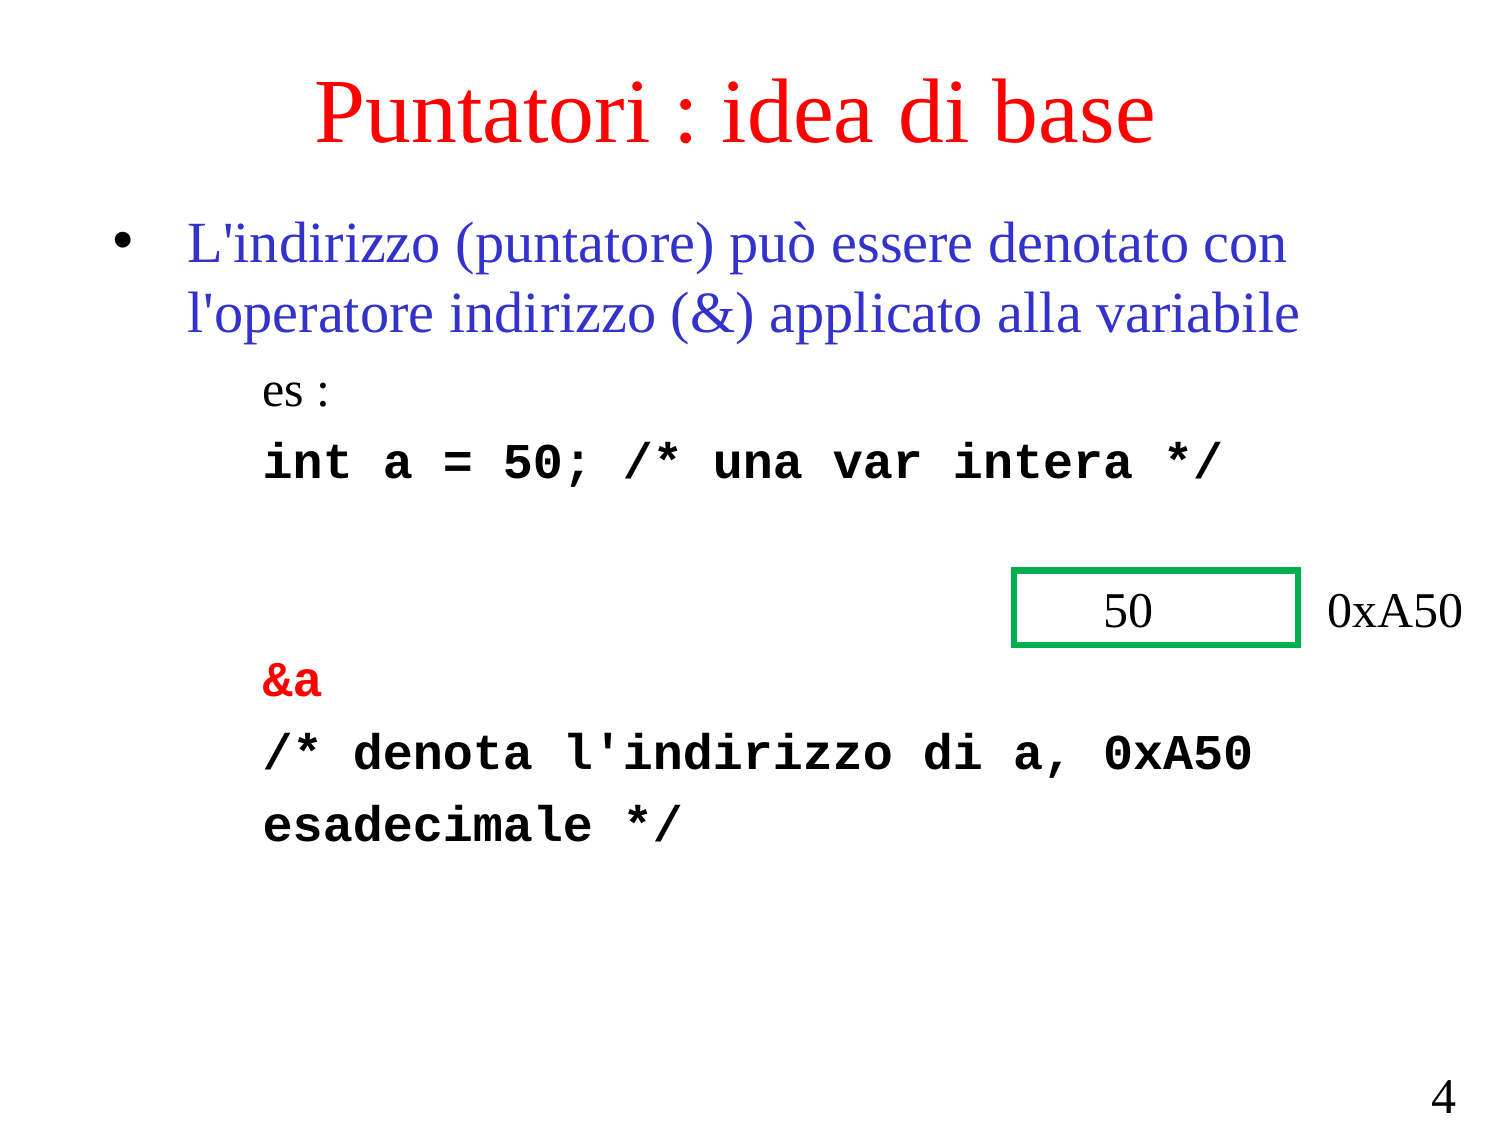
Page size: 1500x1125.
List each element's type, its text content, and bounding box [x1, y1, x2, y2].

list L'indirizzo (puntatore) può essere denotato con l'operatore indirizzo (&) applicato alla variabile es : int a = 50; /* una var intera */ &a /* denota l'indirizzo di a, 0xA50 esadecimale */ [97, 196, 1471, 1034]
text_box 50 5 [1014, 570, 1299, 646]
title Puntatori : idea di base [0, 0, 1471, 213]
text_box 0xA50 [1312, 569, 1486, 646]
slide_number 4 [1416, 1056, 1486, 1123]
